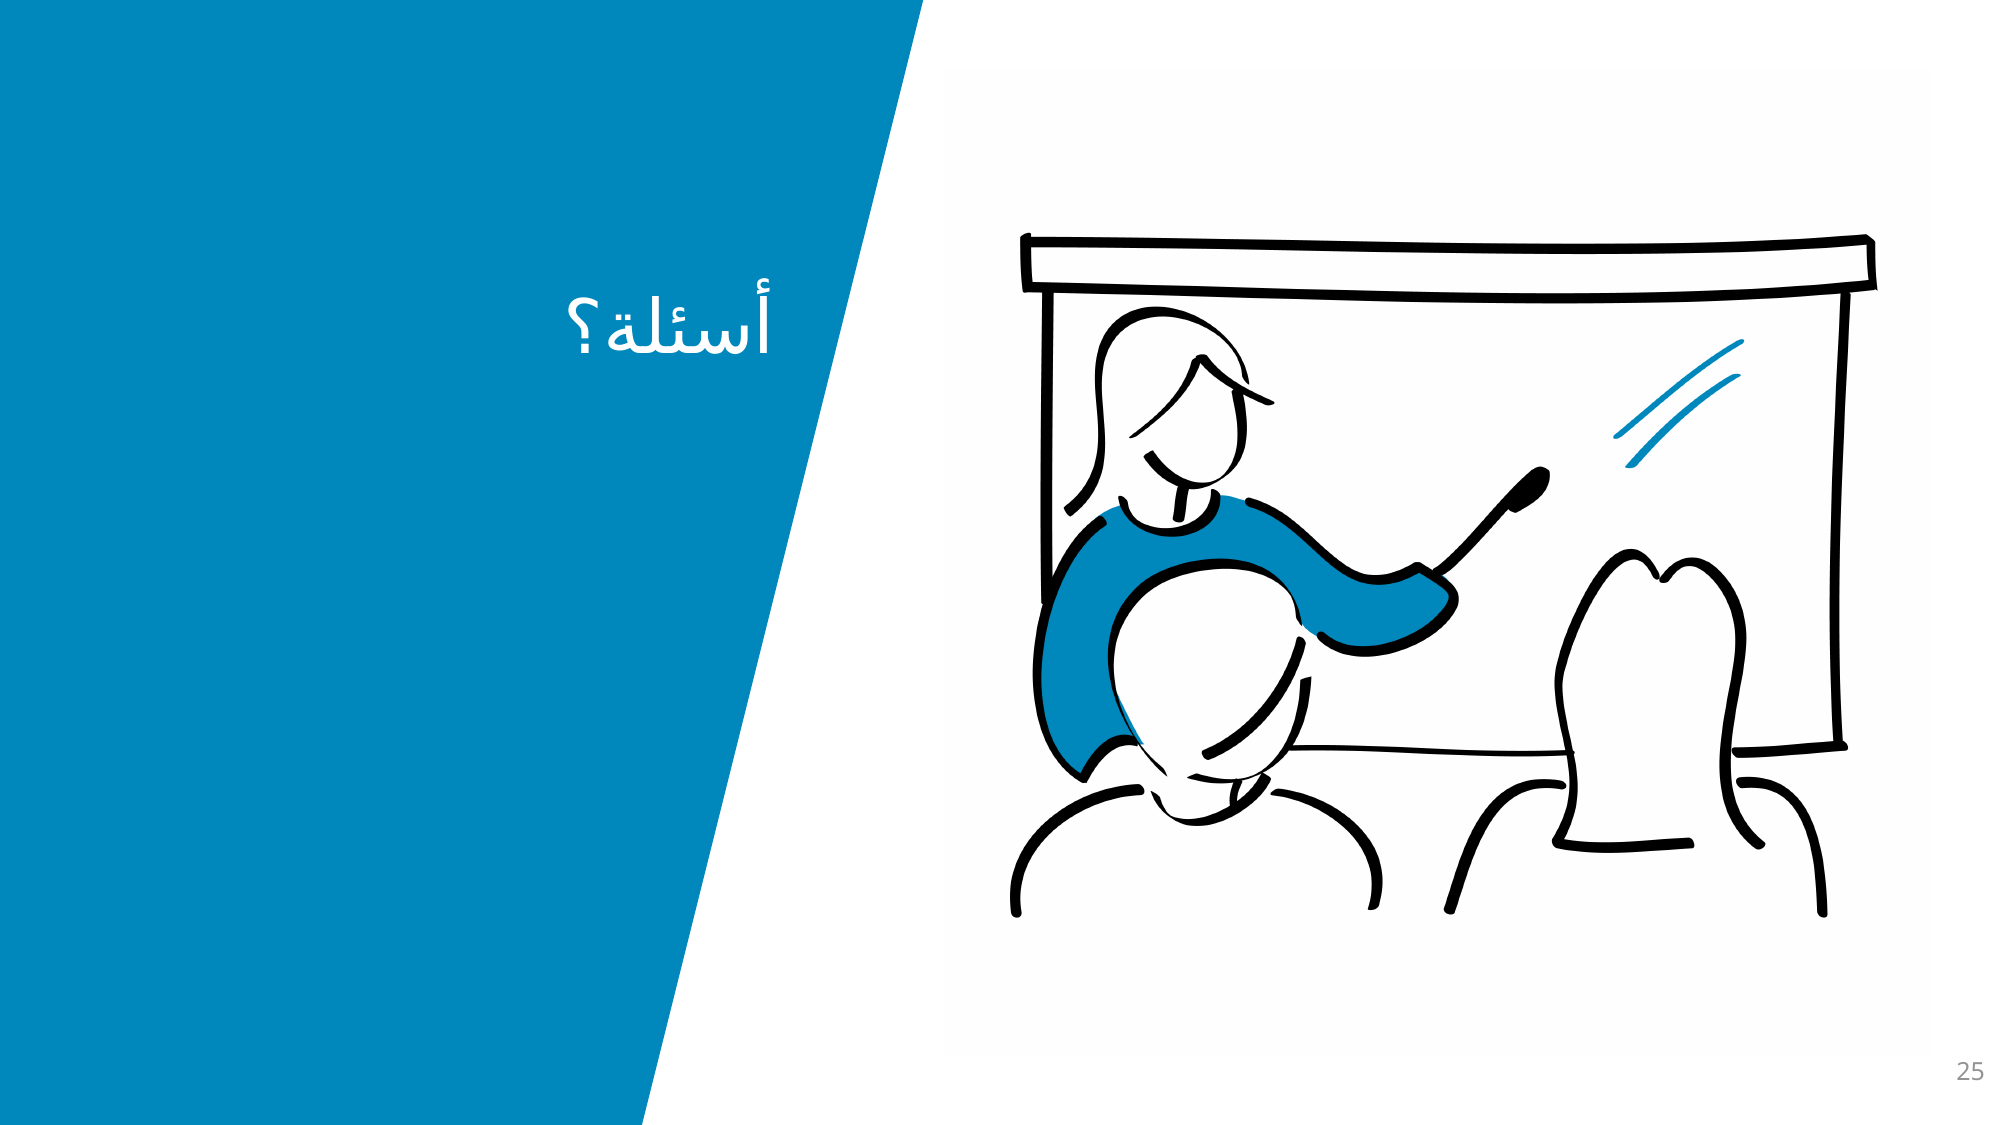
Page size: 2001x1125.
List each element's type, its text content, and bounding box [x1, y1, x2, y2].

title أسئلة؟ [136, 0, 775, 371]
slide_number 25 [1550, 1042, 2000, 1103]
picture [944, 68, 1932, 1056]
